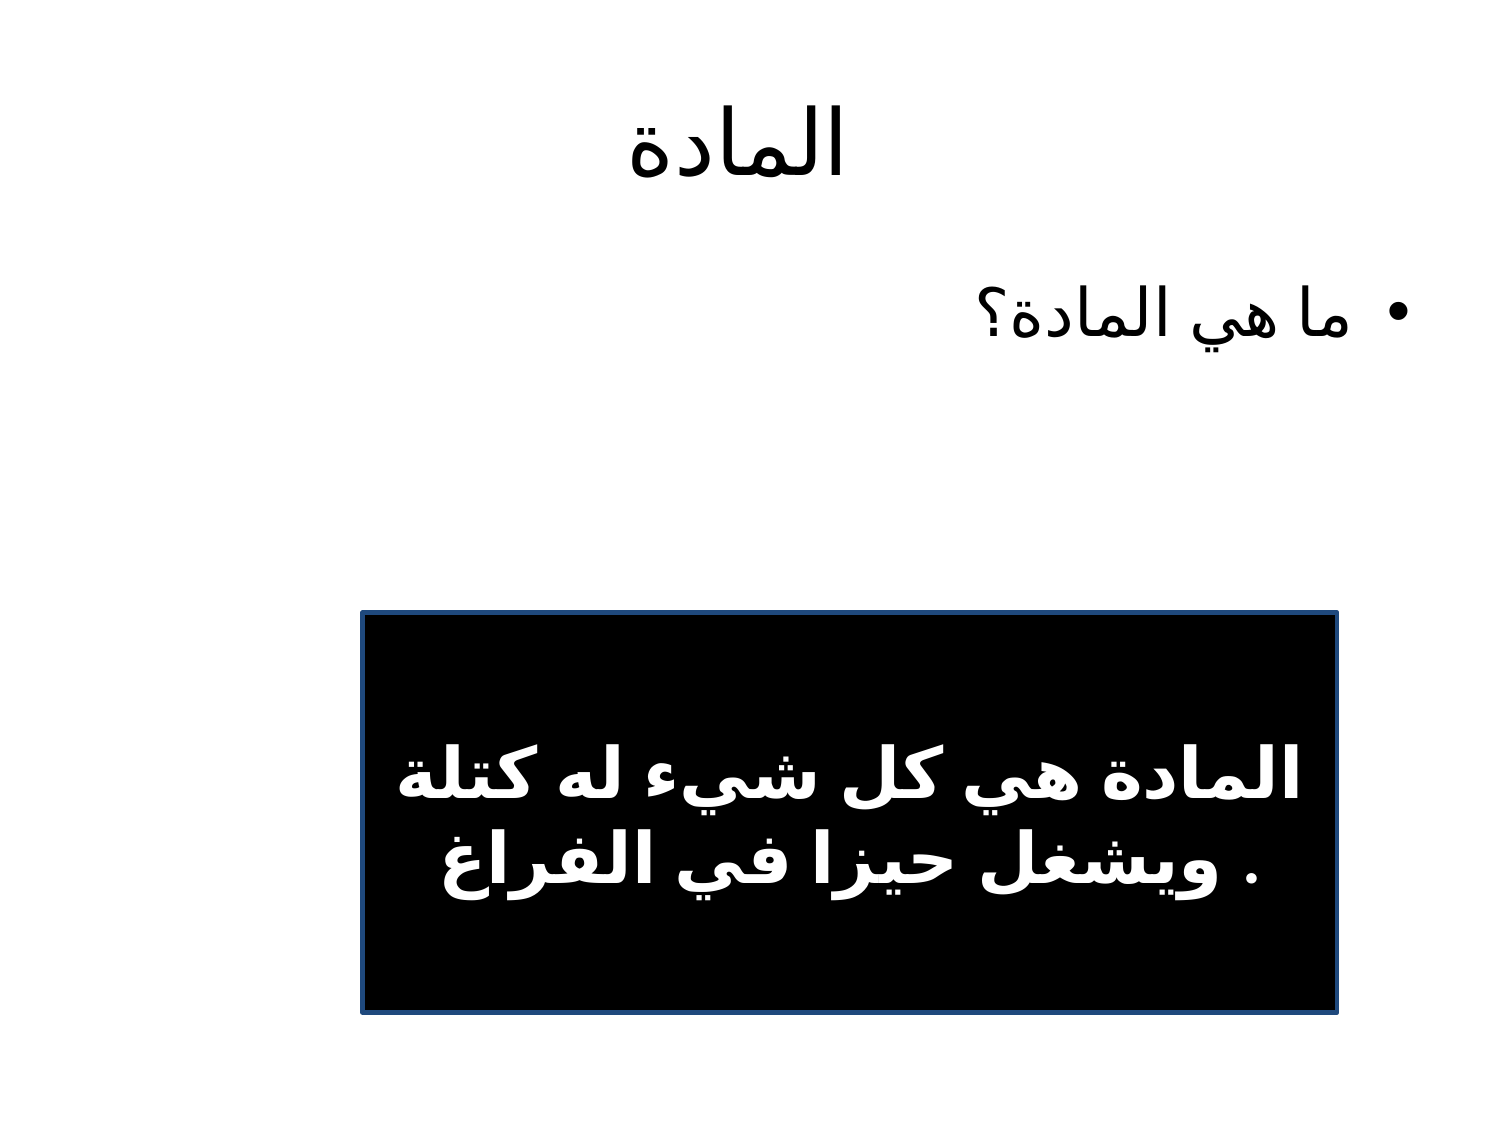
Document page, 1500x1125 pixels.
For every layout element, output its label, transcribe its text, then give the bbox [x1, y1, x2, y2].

title المادة [75, 45, 1425, 233]
text_box المادة هي كل شيء له كتلة ويشغل حيزا في الفراغ . [360, 610, 1339, 1015]
list ما هي المادة؟ [75, 262, 1425, 1005]
